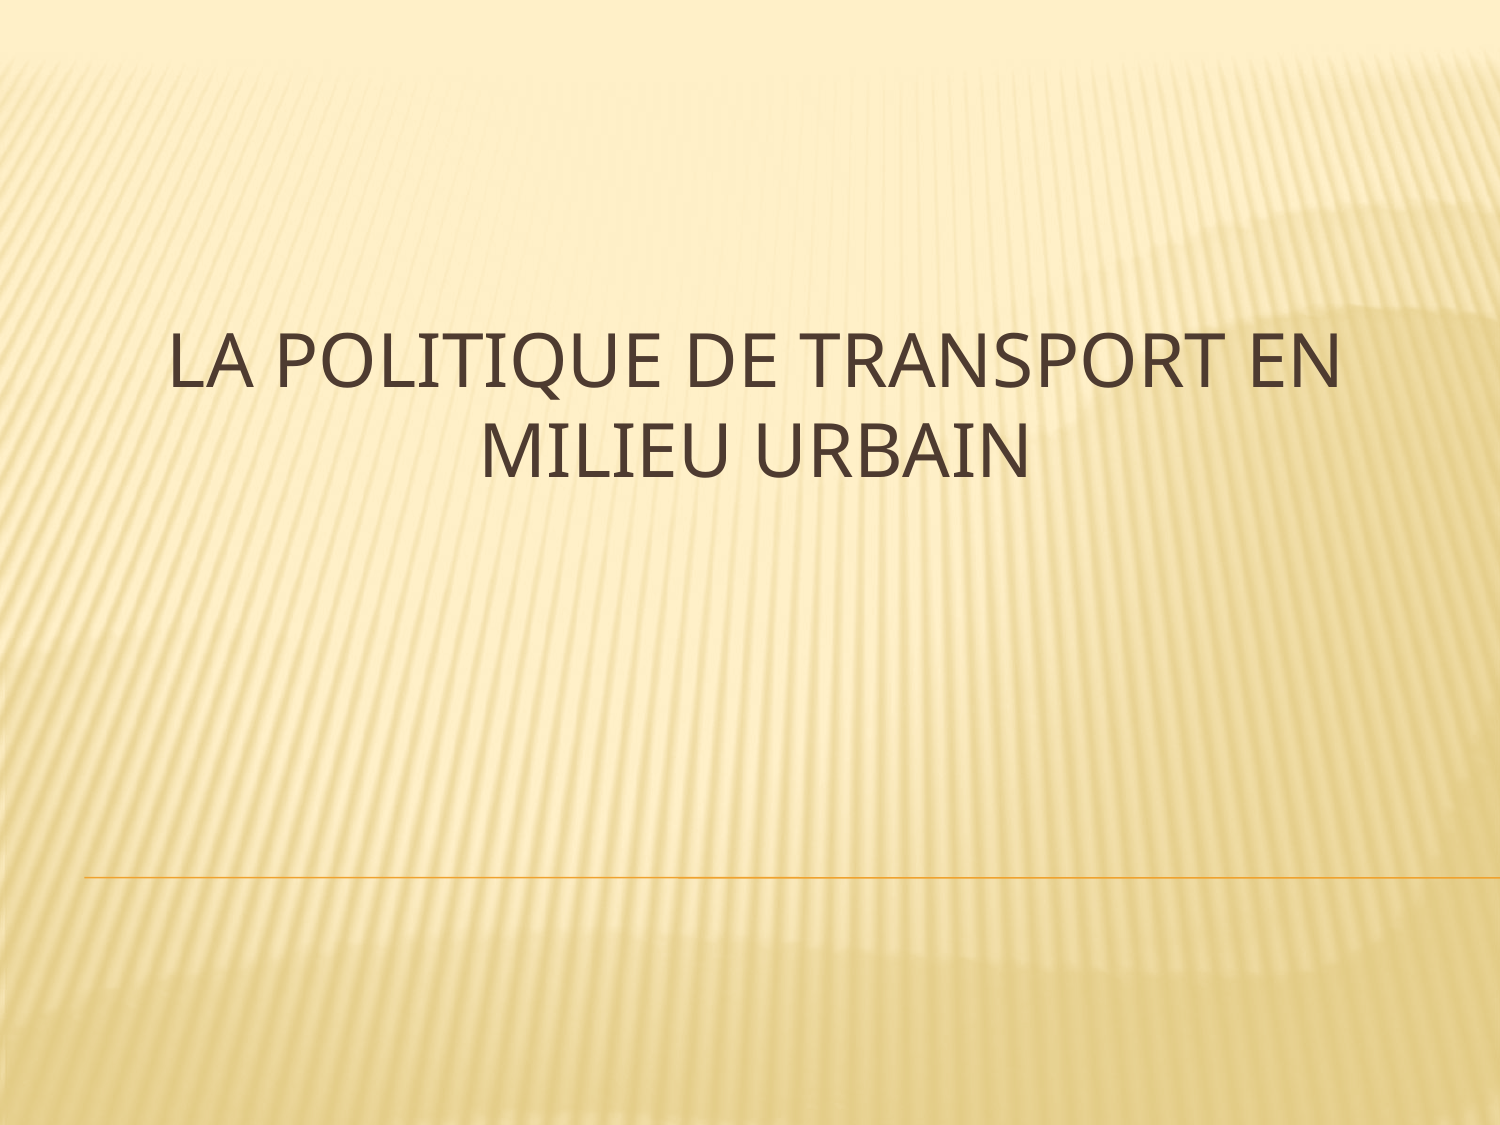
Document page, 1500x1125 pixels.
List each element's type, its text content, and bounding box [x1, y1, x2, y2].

title La politique de transport en milieu urbain [62, 304, 1450, 997]
